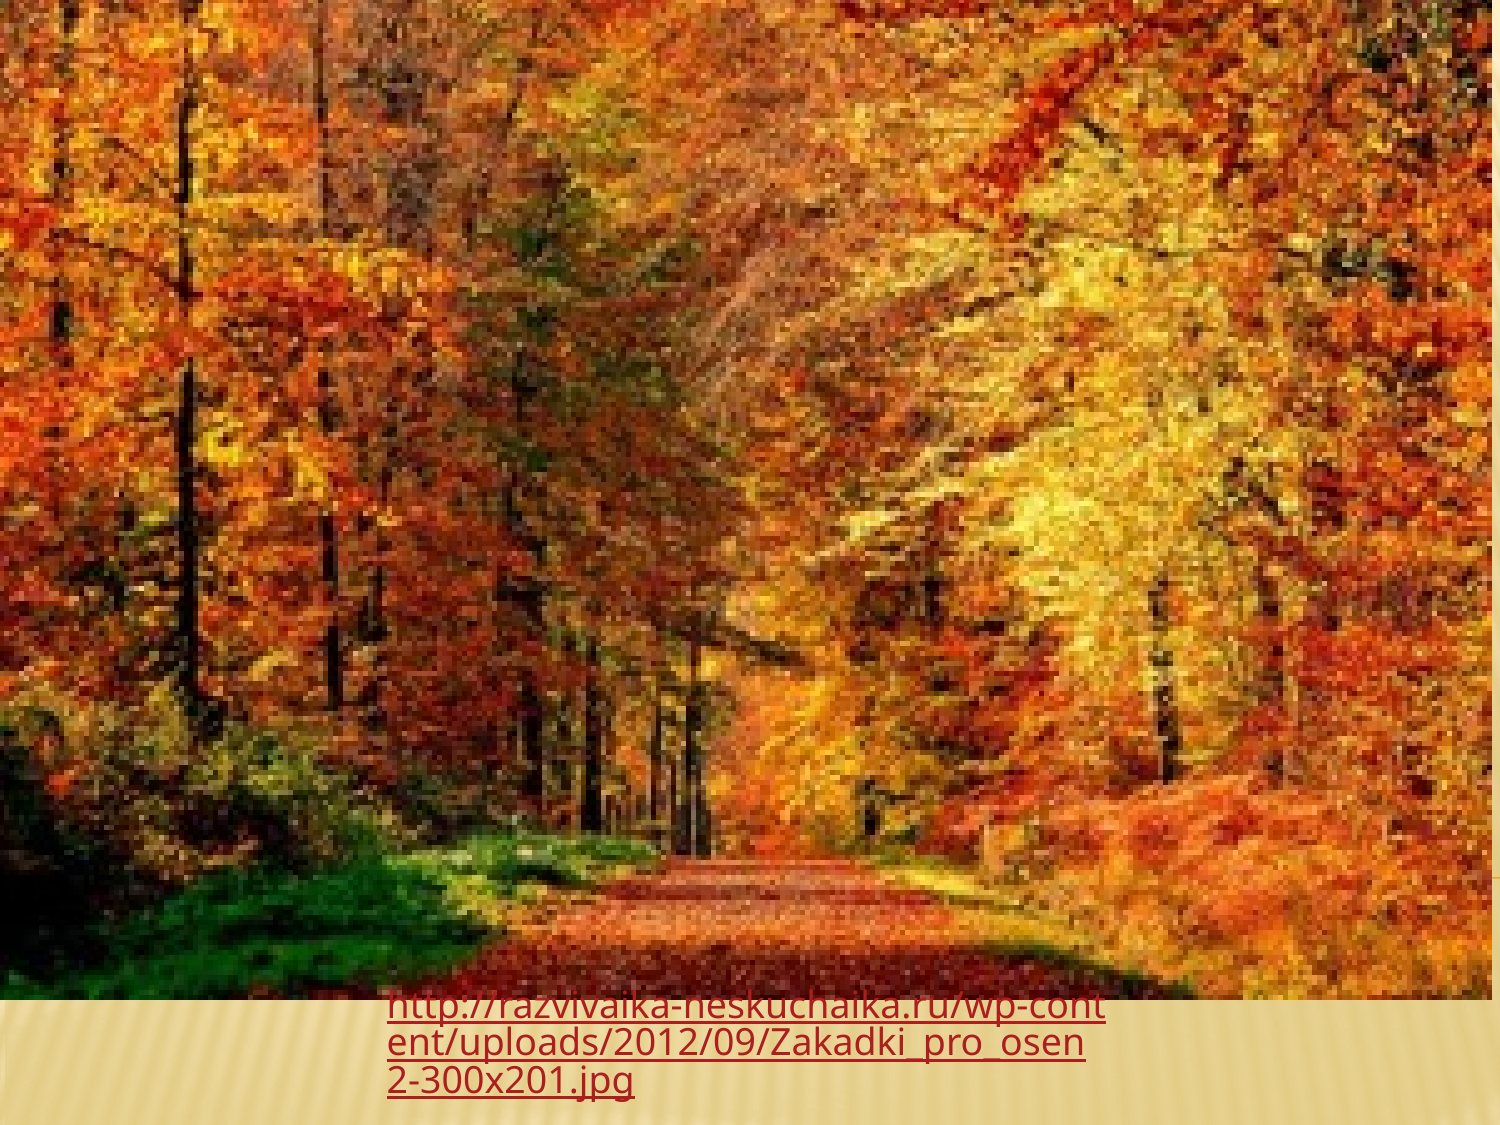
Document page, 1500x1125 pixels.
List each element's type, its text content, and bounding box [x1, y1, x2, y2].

text_box http://razvivaika-neskuchaika.ru/wp-content/uploads/2012/09/Zakadki_pro_osen2-300x201.jpg [371, 1018, 1122, 1040]
picture [0, 0, 1493, 1000]
